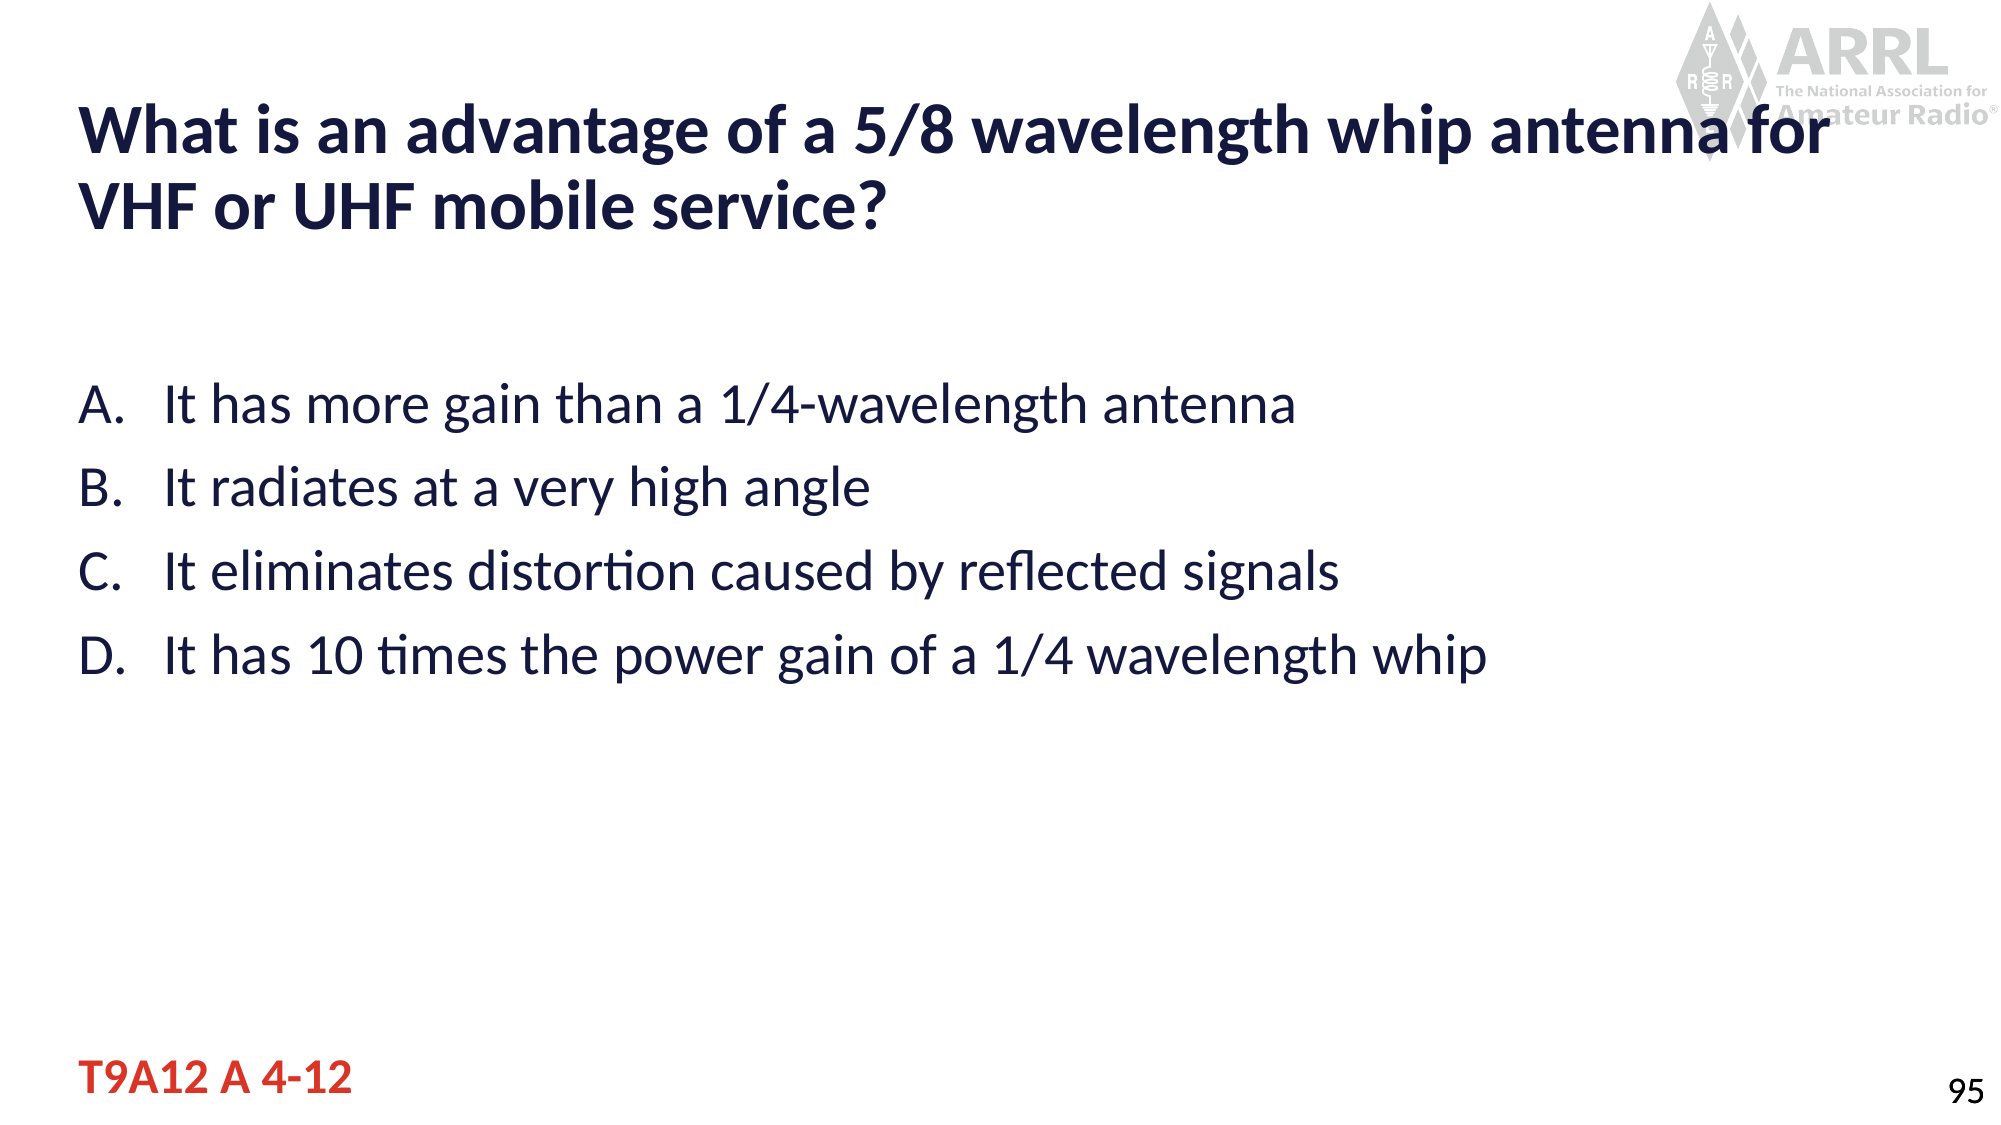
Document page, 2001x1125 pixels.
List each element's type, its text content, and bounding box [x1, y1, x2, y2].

text_box T9A12 A 4-12 [63, 1036, 921, 1112]
list It has more gain than a 1/4-wavelength antenna It radiates at a very high angle It eliminates distortion caused by reflected signals It has 10 times the power gain of a 1/4 wavelength whip [63, 365, 1863, 989]
title What is an advantage of a 5/8 wavelength whip antenna for VHF or UHF mobile service? [63, 59, 1863, 278]
picture [1674, 0, 2000, 164]
